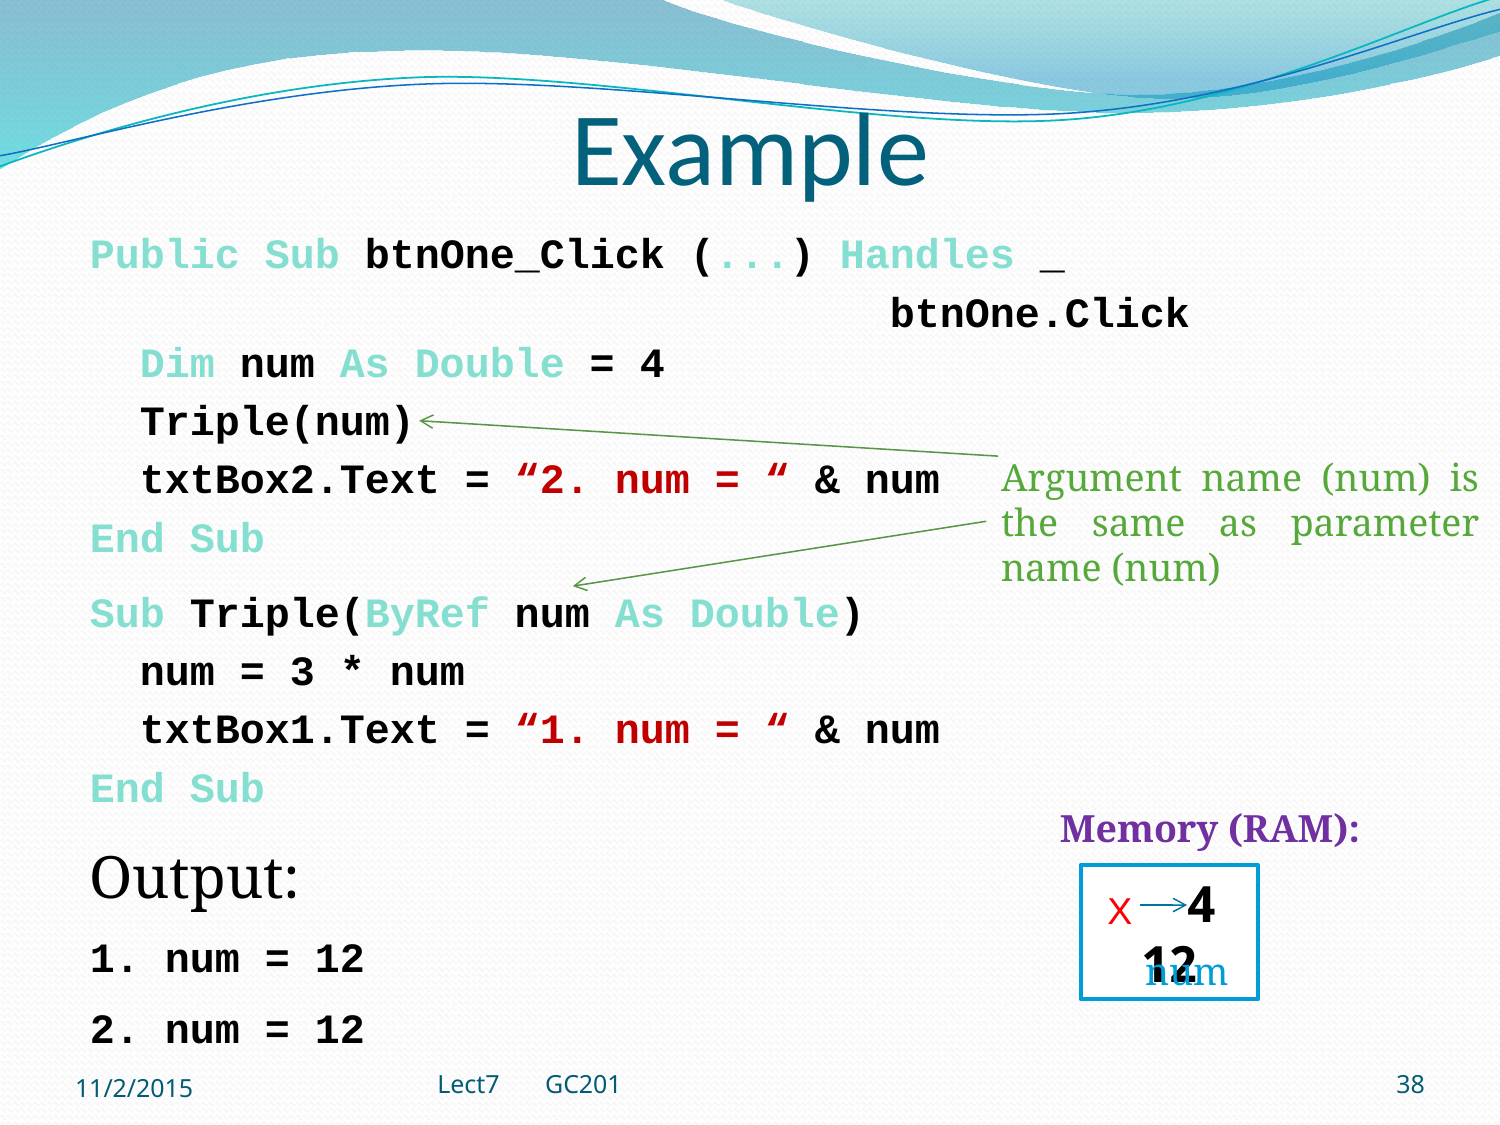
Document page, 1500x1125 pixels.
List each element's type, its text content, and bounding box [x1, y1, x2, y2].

text_box Memory (RAM): [1045, 797, 1377, 857]
text_box 4 12 [1079, 863, 1260, 1001]
text_box num [1116, 940, 1258, 1001]
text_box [418, 420, 999, 457]
title Example [75, 19, 1425, 207]
text_box Public Sub btnOne_Click (...) Handles _ btnOne.Click Dim num As Double = 4 Triple(num) txtBox2.Text = “2. num = “ & num End Sub Sub Triple(ByRef num As Double) num = 3 * num txtBox1.Text = “1. num = “ & num End Sub Output: 1. num = 12 2. num = 12 [74, 219, 1425, 1125]
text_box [572, 521, 987, 587]
text_box X [1092, 879, 1258, 940]
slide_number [75, 1042, 425, 1103]
text_box Argument name (num) is the same as parameter name (num) [986, 446, 1495, 597]
footer Lect7 GC201 [437, 1042, 988, 1103]
